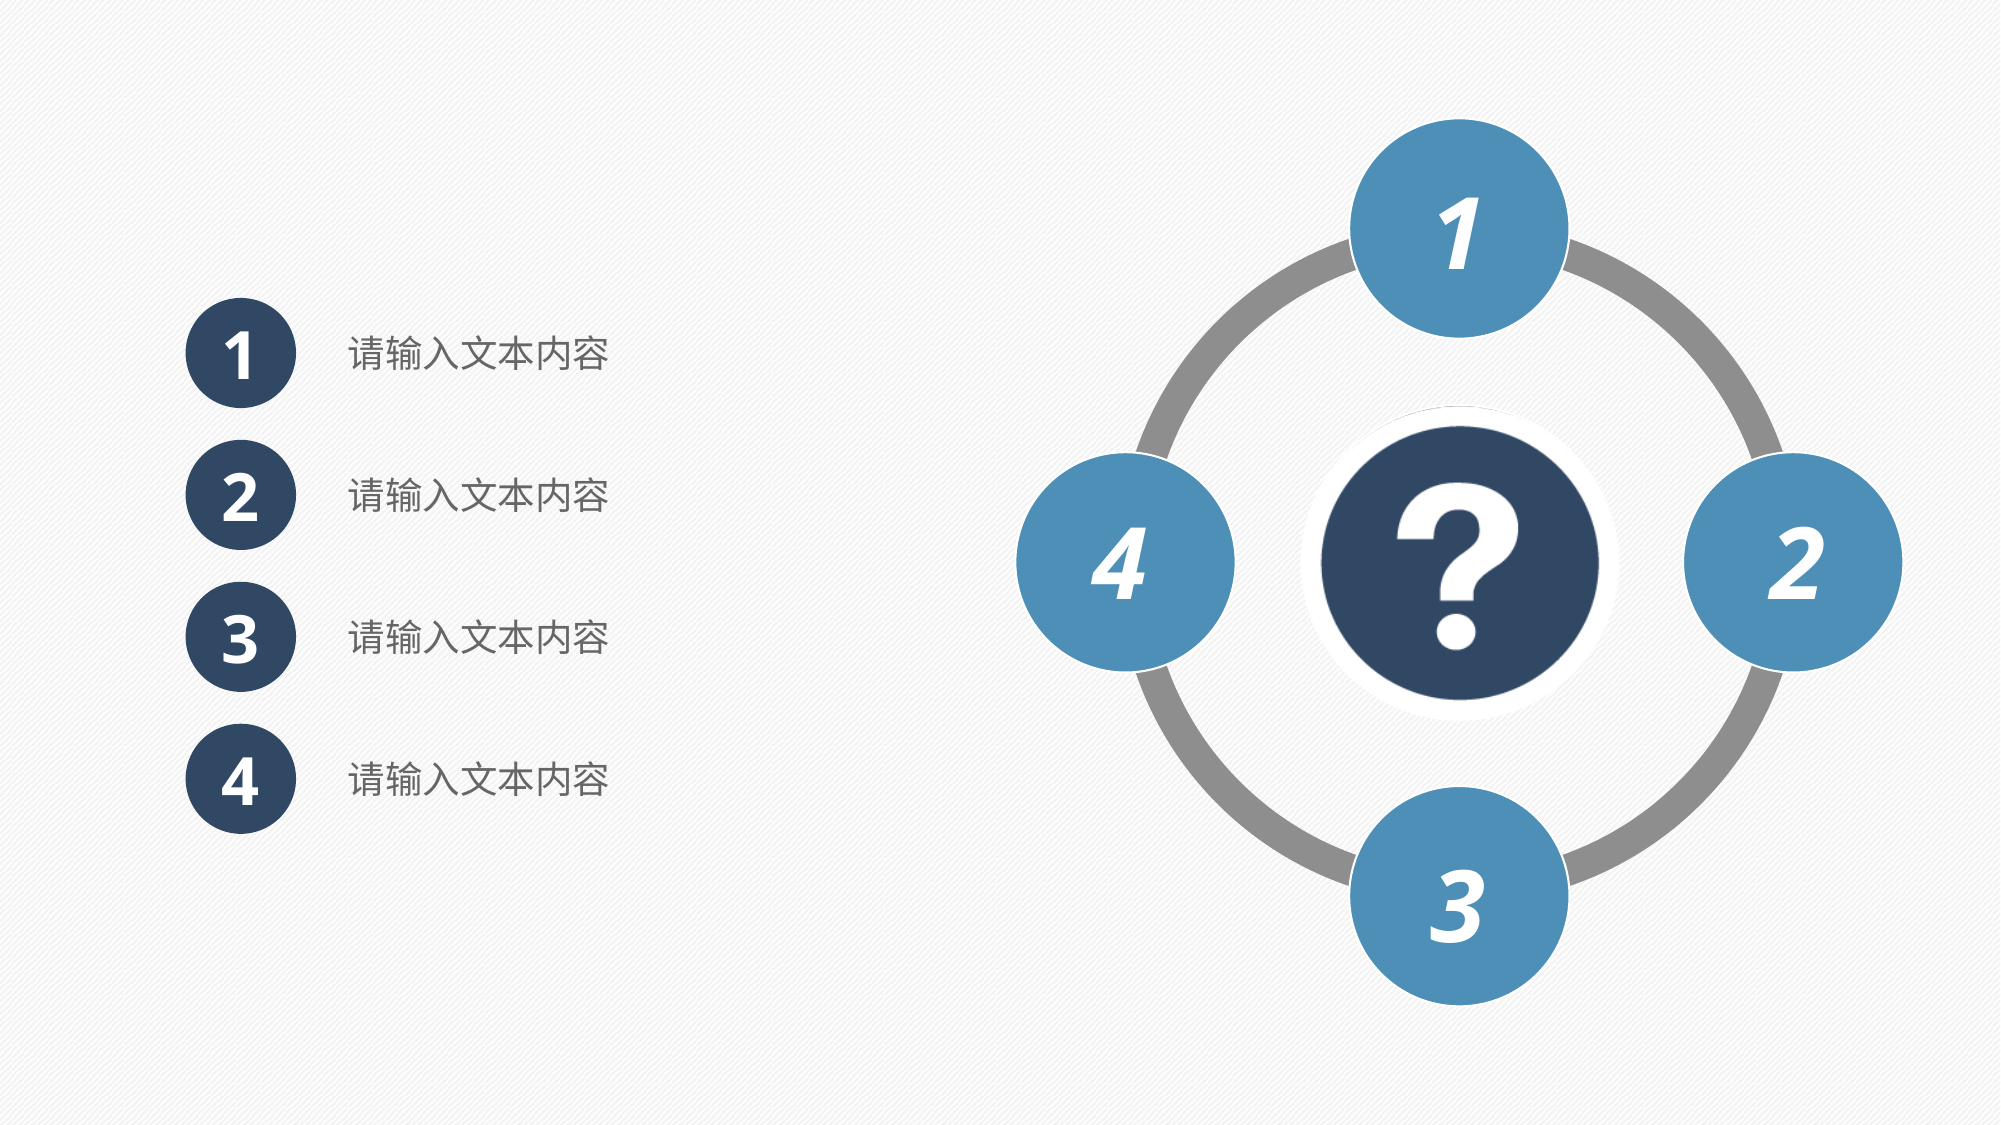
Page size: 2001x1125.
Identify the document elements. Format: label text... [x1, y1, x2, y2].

text_box 3 [185, 581, 297, 692]
text_box 请输入文本内容 [333, 322, 748, 383]
text_box 请输入文本内容 [333, 606, 748, 667]
text_box 1 [185, 297, 297, 409]
text_box 请输入文本内容 [333, 748, 748, 809]
text_box 4 [185, 723, 297, 834]
picture [0, 0, 2001, 1125]
text_box 请输入文本内容 [333, 464, 748, 525]
text_box 2 [185, 439, 297, 550]
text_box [792, 117, 2000, 1007]
